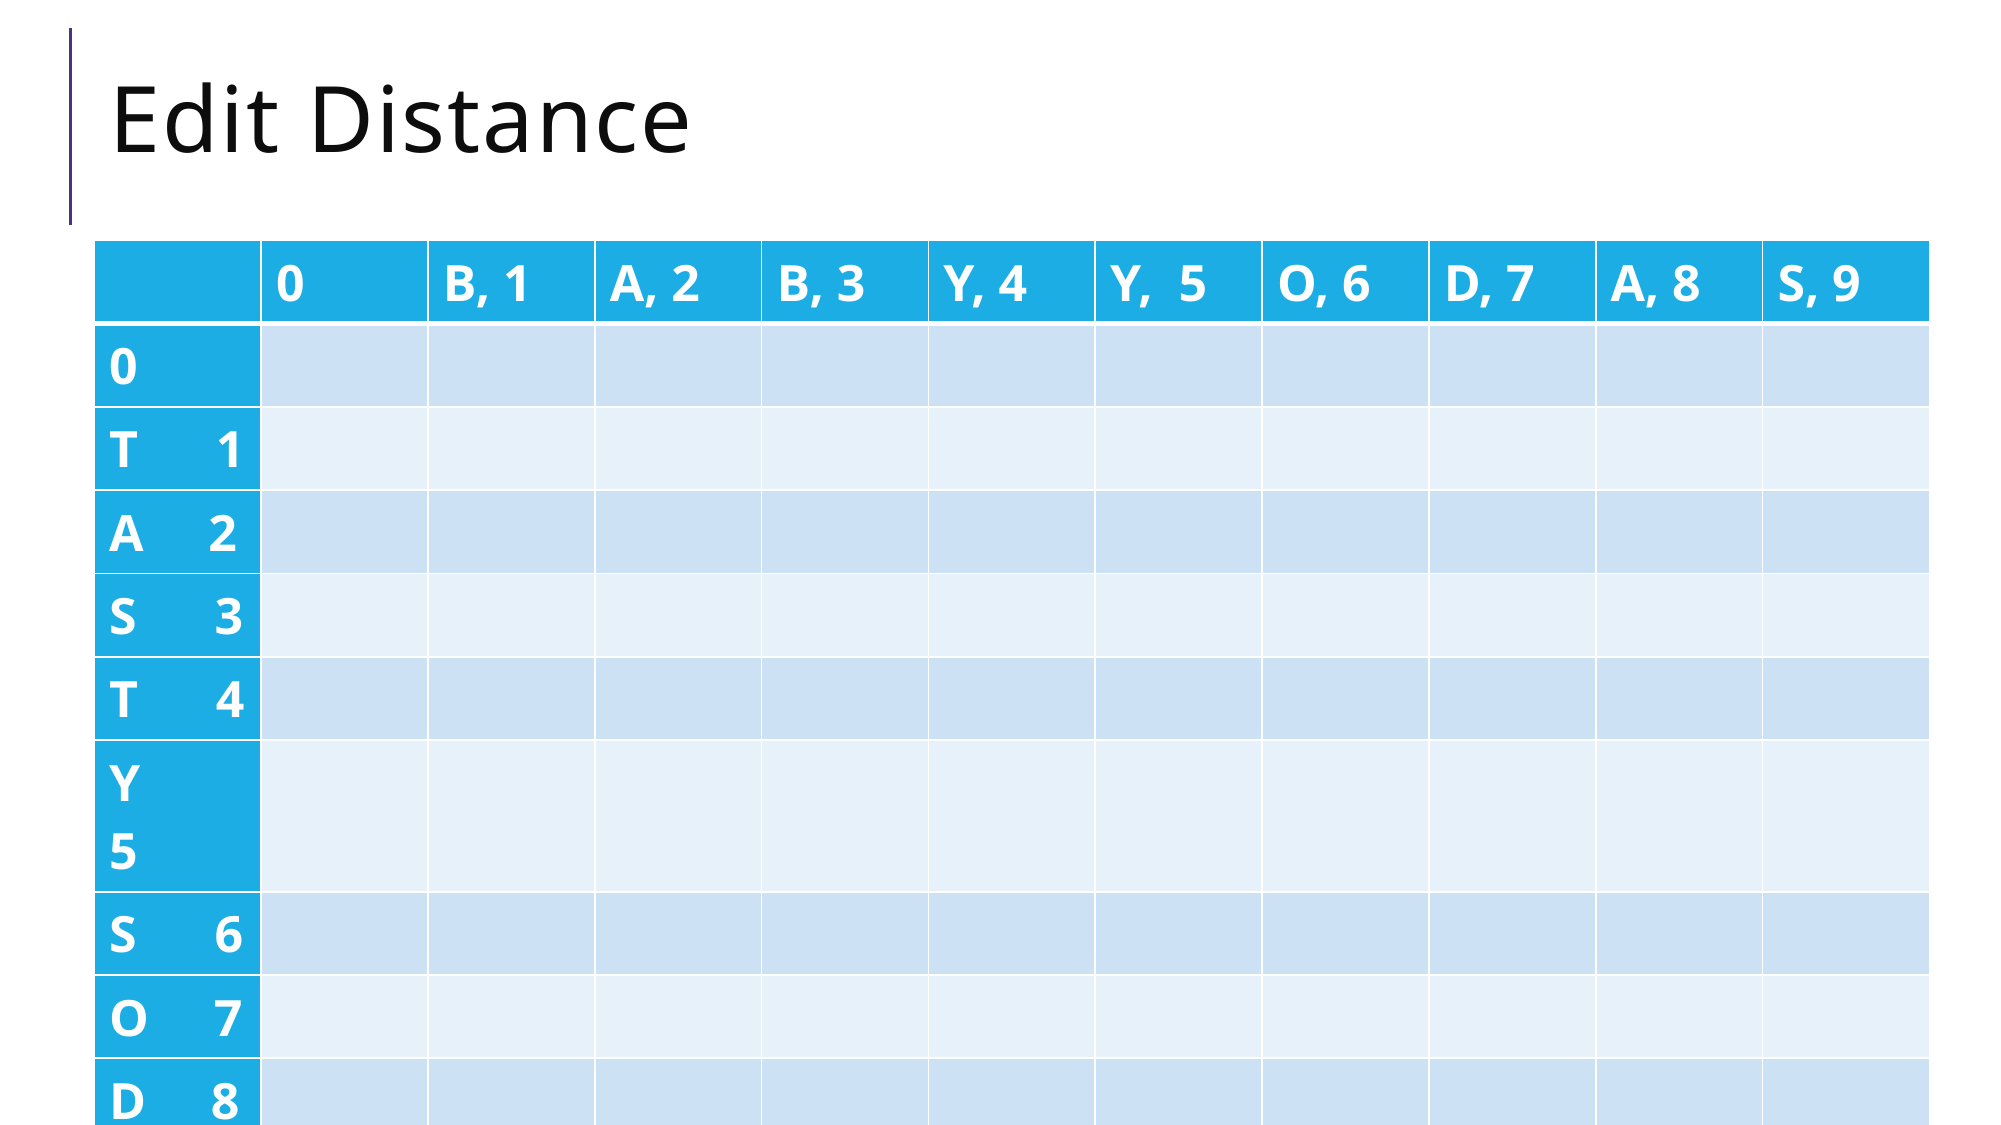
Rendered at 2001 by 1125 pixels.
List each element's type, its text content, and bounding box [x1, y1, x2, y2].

title Edit Distance [94, 43, 1930, 210]
